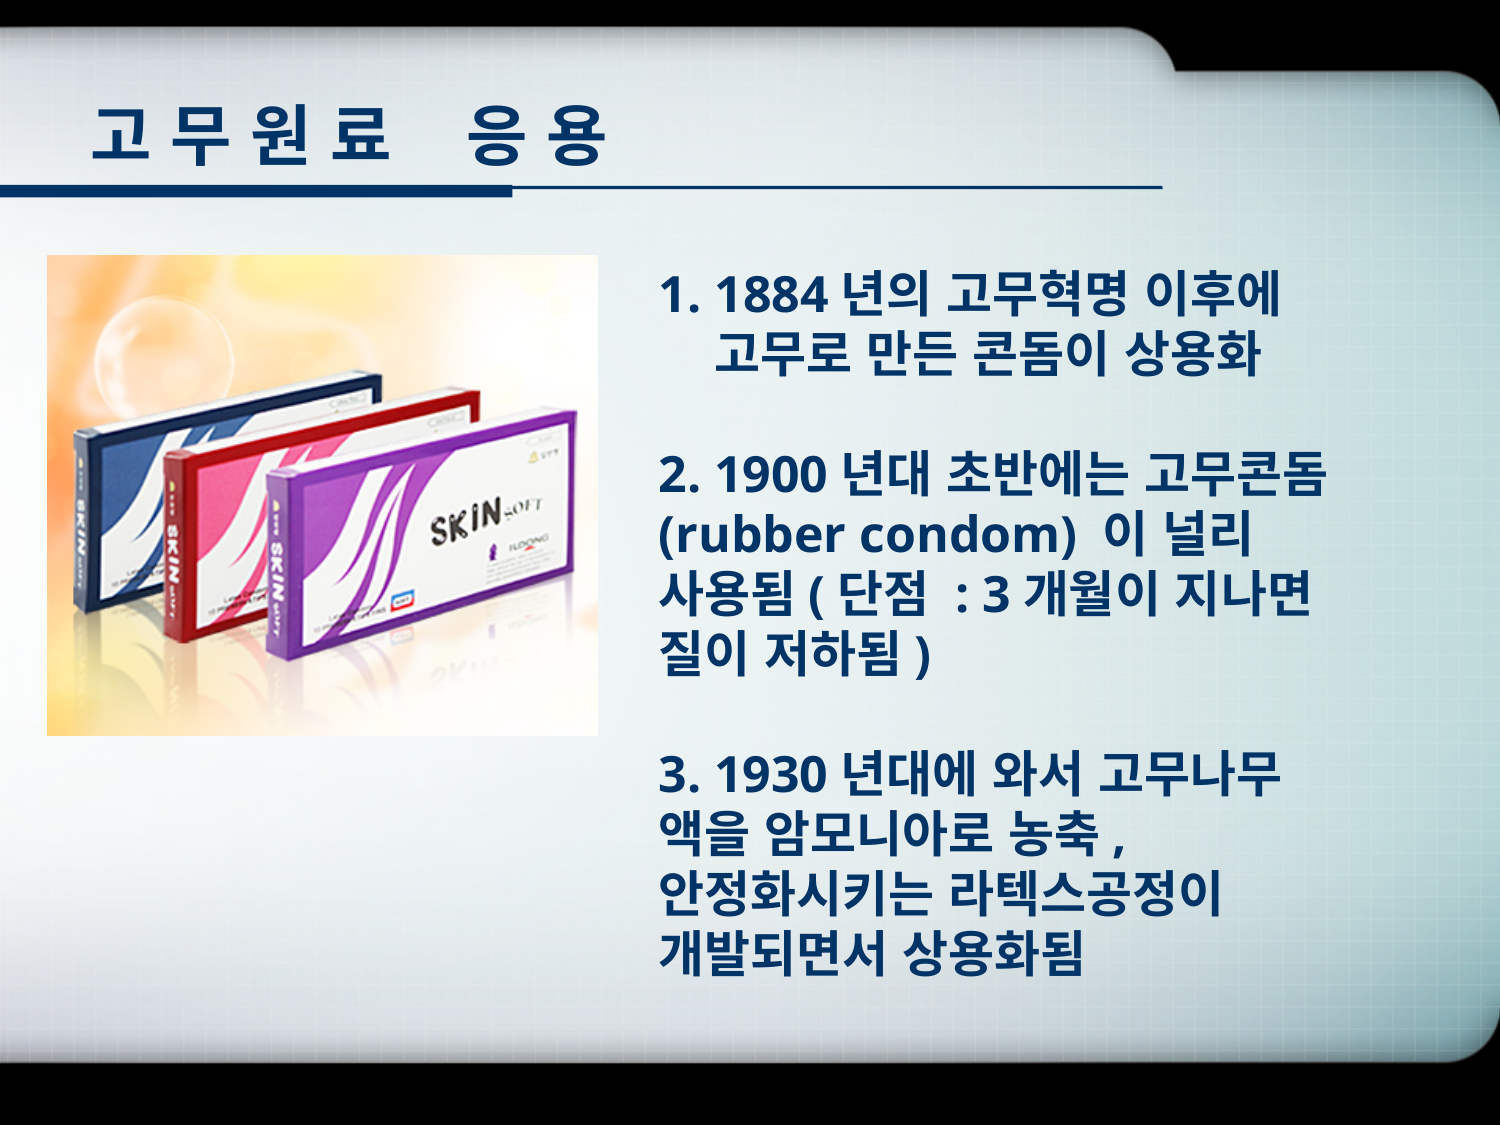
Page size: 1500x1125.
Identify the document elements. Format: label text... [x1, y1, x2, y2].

title 고 무 원 료 응 용 [75, 87, 1338, 180]
picture [0, 0, 1500, 1125]
text_box 1884년의 고무혁명 이후에 고무로 만든 콘돔이 상용화 2. 1900년대 초반에는 고무콘돔(rubber condom) 이 널리 사용됨(단점 : 3개월이 지나면 질이 저하됨) 3. 1930년대에 와서 고무나무 액을 암모니아로 농축, 안정화시키는 라텍스공정이 개발되면서 상용화됨 [643, 255, 1394, 991]
